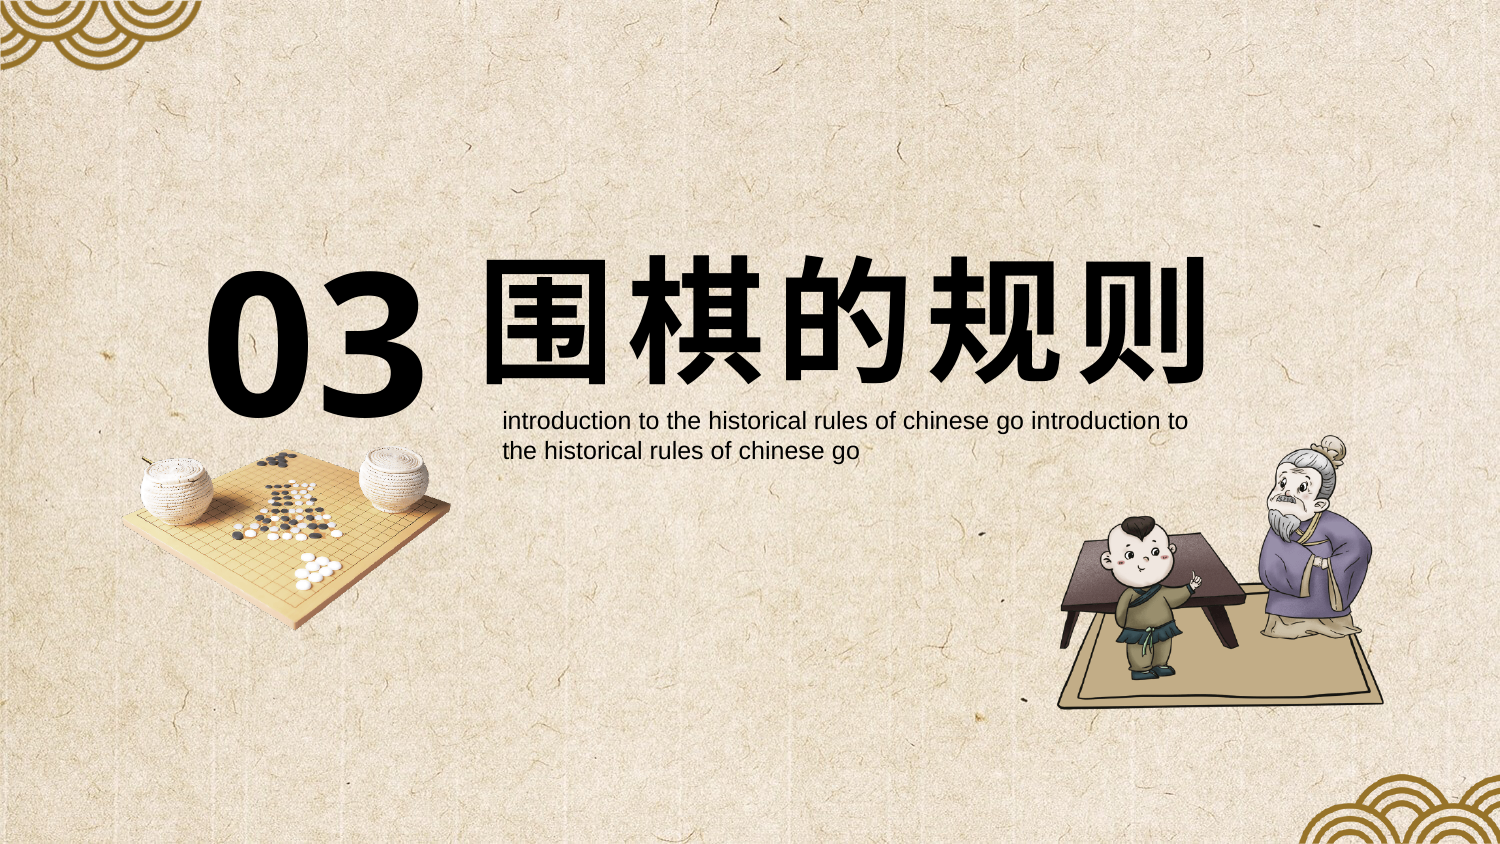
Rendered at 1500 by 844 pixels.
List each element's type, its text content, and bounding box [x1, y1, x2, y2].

picture [0, 0, 1500, 844]
text_box introduction to the historical rules of chinese go introduction to the historical rules of chinese go [487, 396, 1238, 472]
text_box 围棋的规则 [462, 227, 1250, 408]
text_box 03 [187, 209, 446, 384]
